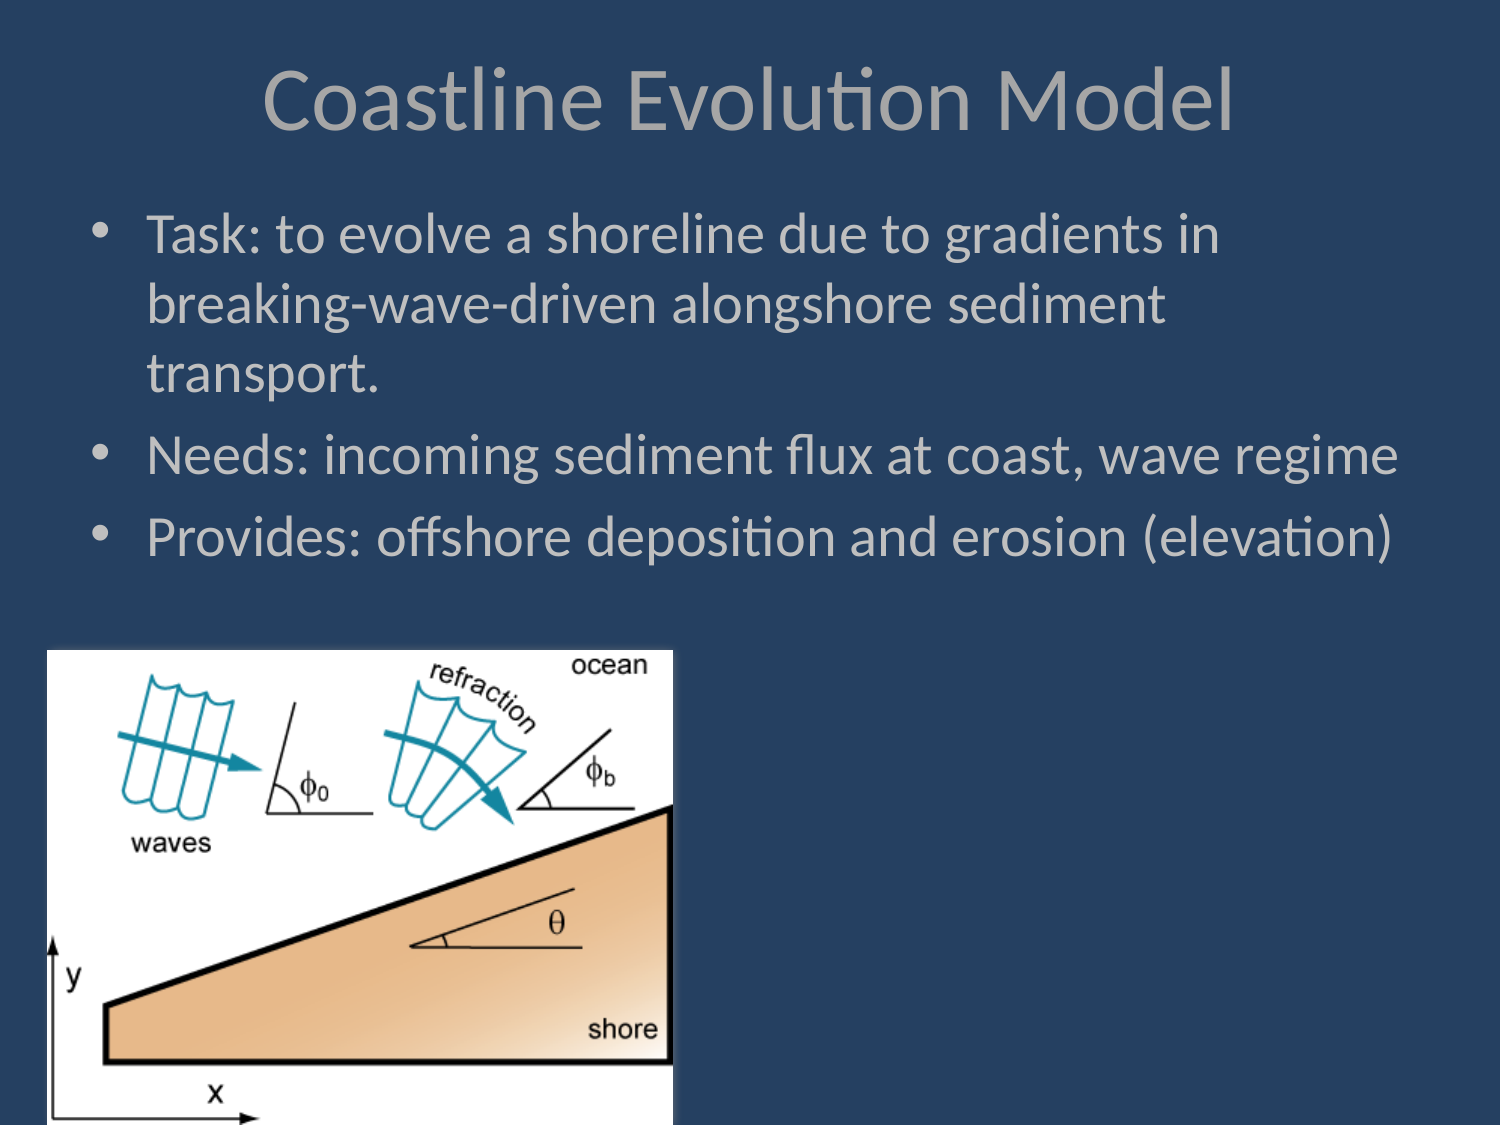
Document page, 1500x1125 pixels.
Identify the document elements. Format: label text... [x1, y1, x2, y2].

text_box Task: to evolve a shoreline due to gradients in breaking-wave-driven alongshore sediment transport. Needs: incoming sediment flux at coast, wave regime Provides: offshore deposition and erosion (elevation) [74, 187, 1425, 930]
title Coastline Evolution Model [75, 0, 1425, 187]
picture [46, 649, 673, 1125]
